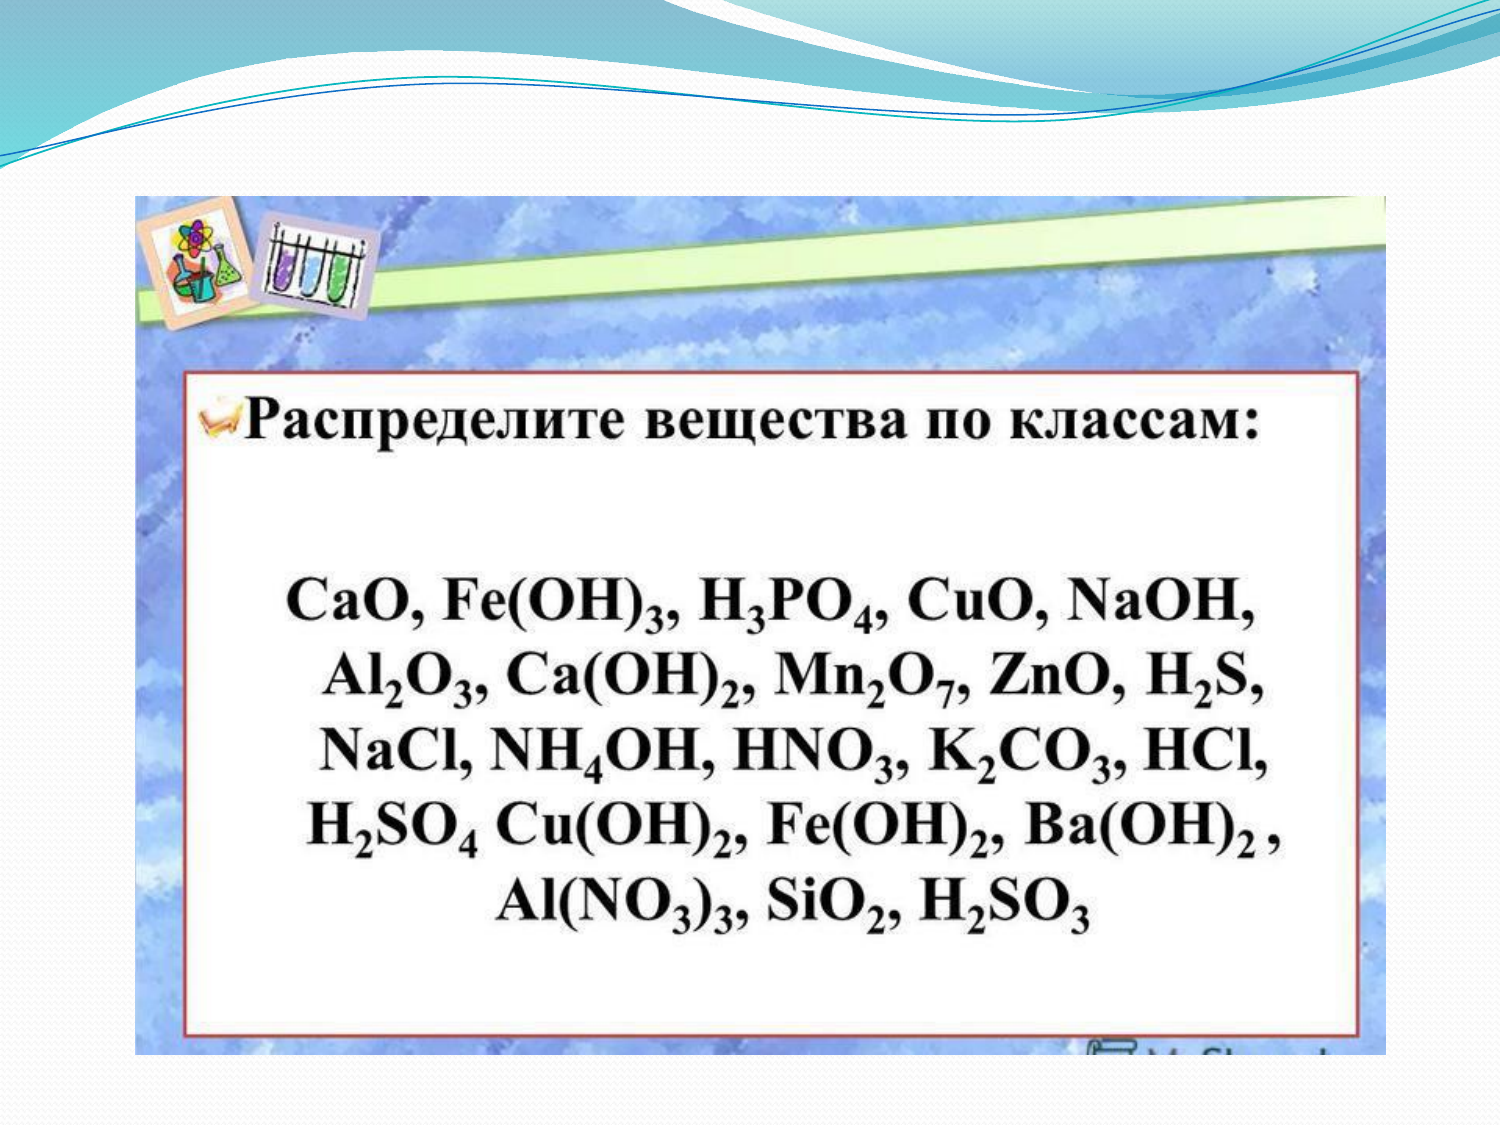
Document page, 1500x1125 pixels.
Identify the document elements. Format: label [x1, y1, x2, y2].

picture [135, 195, 1386, 1055]
